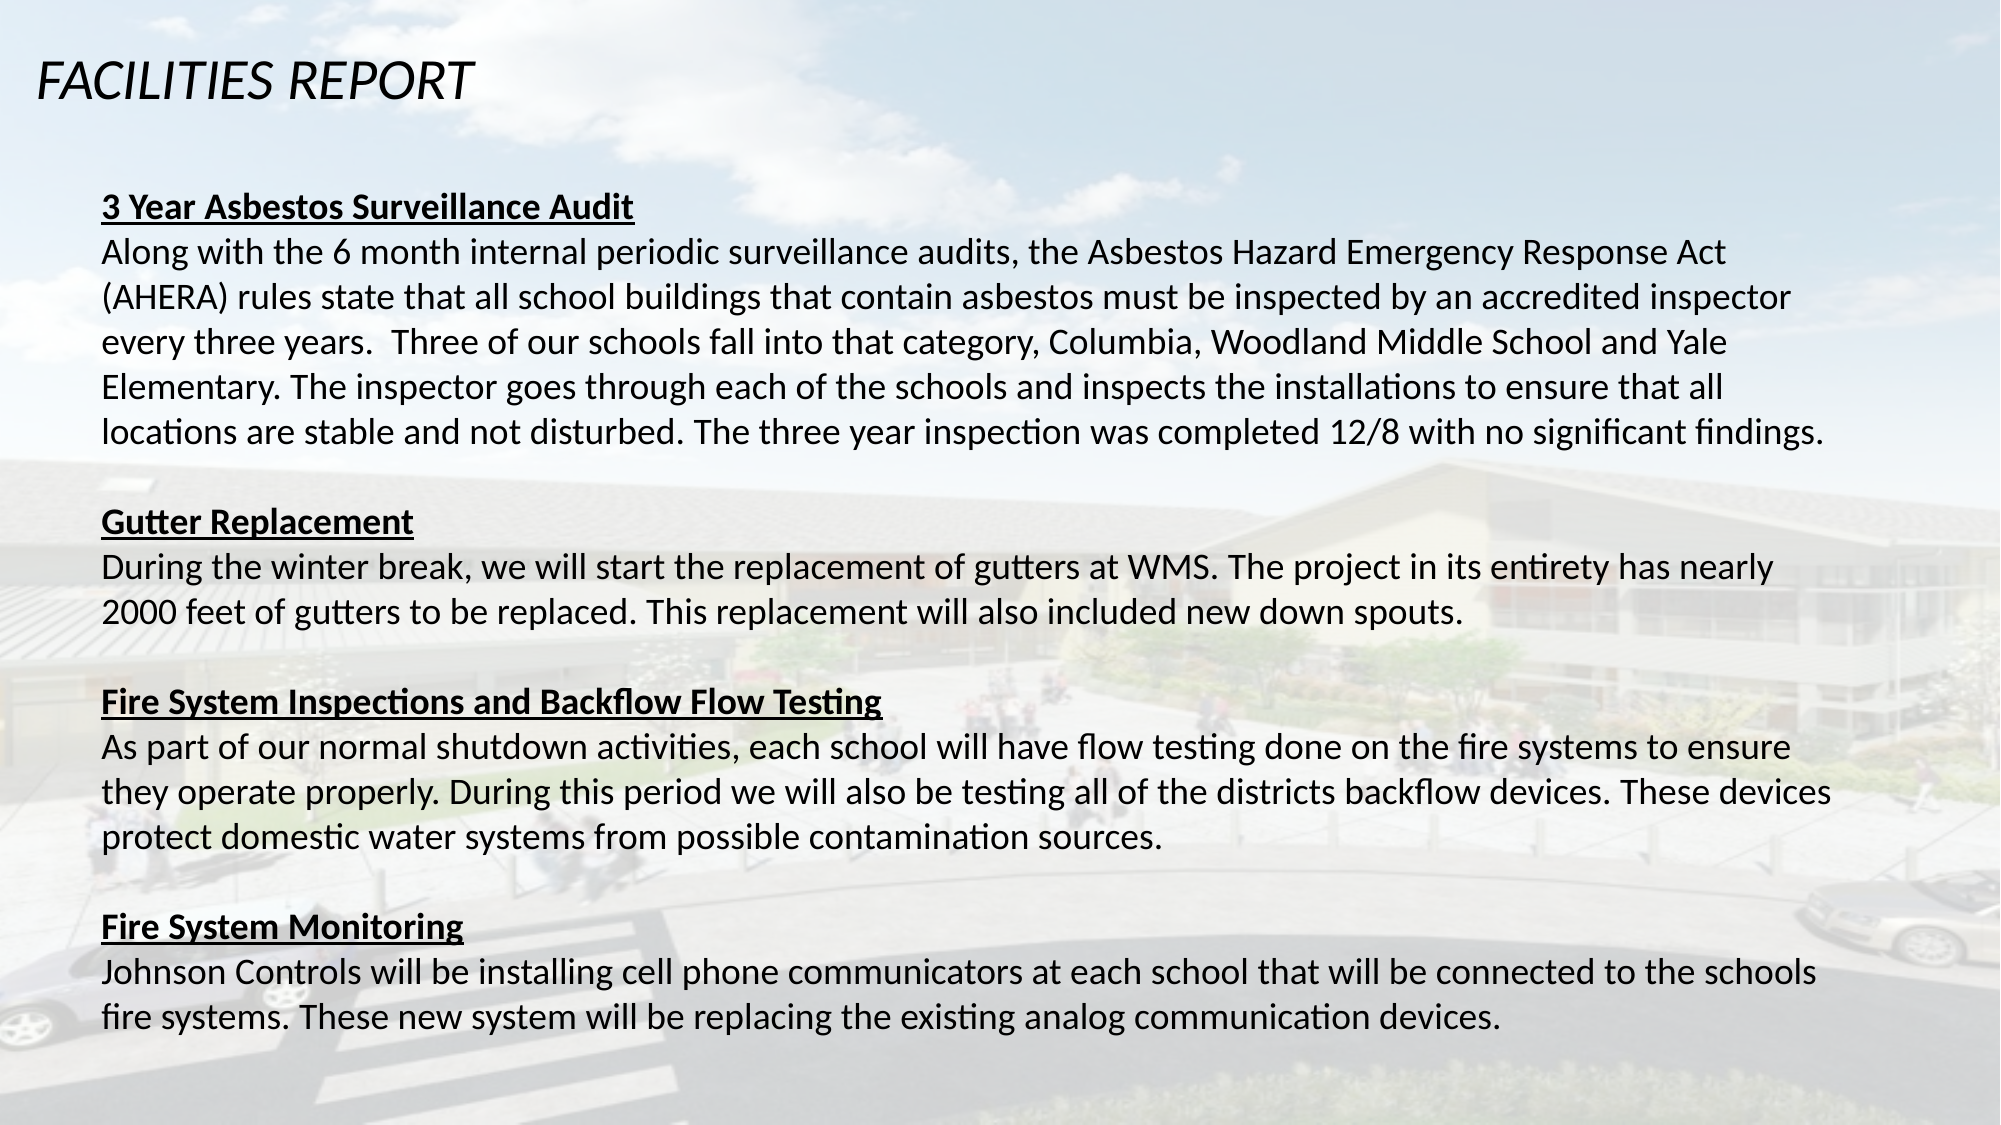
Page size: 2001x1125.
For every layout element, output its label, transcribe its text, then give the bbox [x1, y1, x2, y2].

text_box 3 Year Asbestos Surveillance Audit Along with the 6 month internal periodic surveillance audits, the Asbestos Hazard Emergency Response Act (AHERA) rules state that all school buildings that contain asbestos must be inspected by an accredited inspector every three years. Three of our schools fall into that category, Columbia, Woodland Middle School and Yale Elementary. The inspector goes through each of the schools and inspects the installations to ensure that all locations are stable and not disturbed. The three year inspection was completed 12/8 with no significant findings. Gutter Replacement During the winter break, we will start the replacement of gutters at WMS. The project in its entirety has nearly 2000 feet of gutters to be replaced. This replacement will also included new down spouts. Fire System Inspections and Backflow Flow Testing As part of our normal shutdown activities, each school will have flow testing done on the fire systems to ensure they operate properly. During this period we will also be testing all of the districts backflow devices. These devices protect domestic water systems from possible contamination sources. Fire System Monitoring Johnson Controls will be installing cell phone communicators at each school that will be connected to the schools fire systems. These new system will be replacing the existing analog communication devices. [86, 129, 1854, 1125]
text_box [33, 183, 1659, 290]
text_box FACILITIES REPORT [21, 23, 581, 119]
